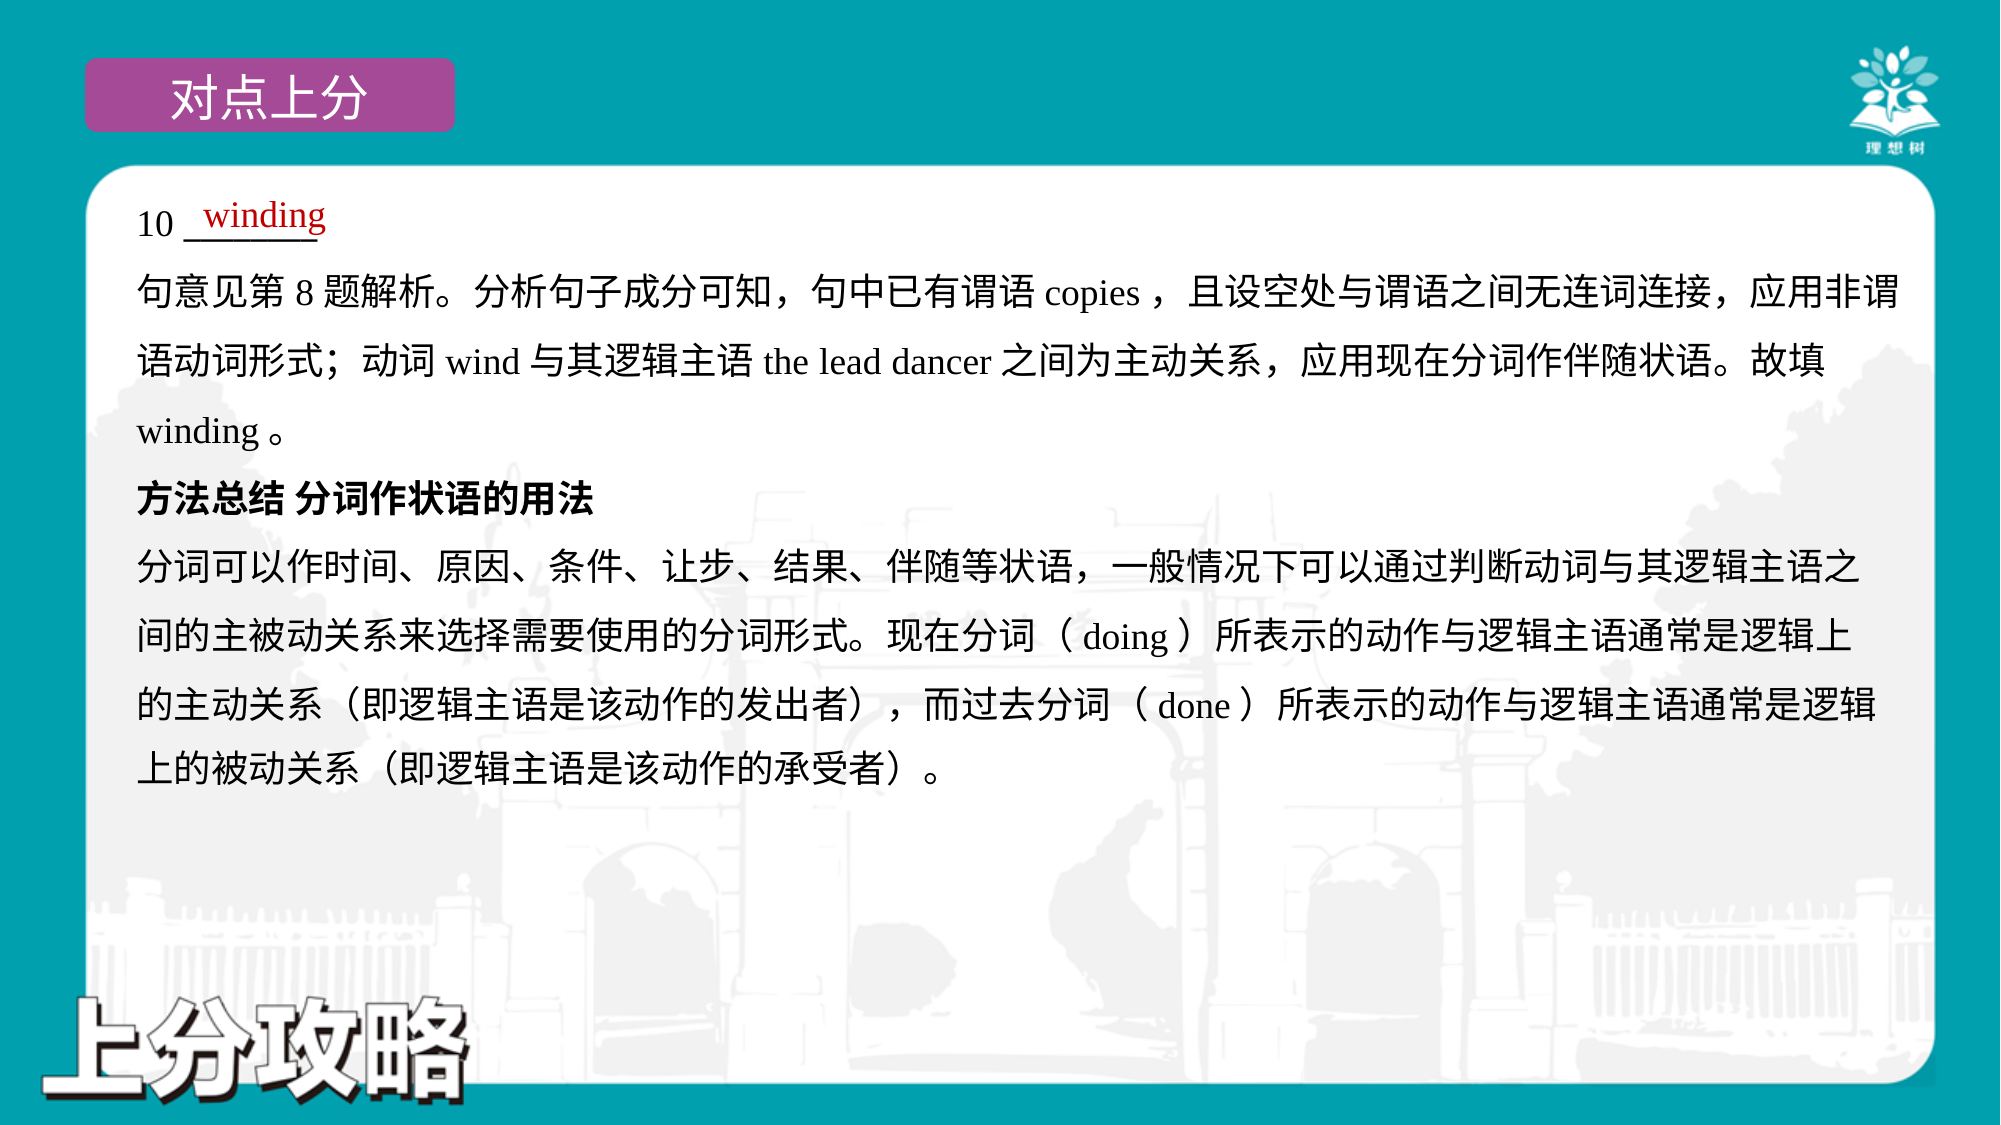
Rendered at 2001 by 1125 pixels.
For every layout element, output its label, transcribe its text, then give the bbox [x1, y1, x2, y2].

text_box winding [189, 168, 340, 228]
text_box 10 ________ [136, 176, 1865, 237]
text_box 句意见第8题解析。分析句子成分可知，句中已有谓语copies，且设空处与谓语之间无连词连接，应用非谓 语动词形式；动词wind与其逻辑主语the lead dancer之间为主动关系，应用现在分词作伴随状语。故填 winding。 方法总结 分词作状语的用法 分词可以作时间、原因、条件、让步、结果、伴随等状语，一般情况下可以通过判断动词与其逻辑主语之 间的主被动关系来选择需要使用的分词形式。现在分词（doing）所表示的动作与逻辑主语通常是逻辑上 的主动关系（即逻辑主语是该动作的发出者），而过去分词（done）所表示的动作与逻辑主语通常是逻辑 上的被动关系（即逻辑主语是该动作的承受者）。 [136, 244, 1865, 784]
picture [0, 0, 2000, 1125]
